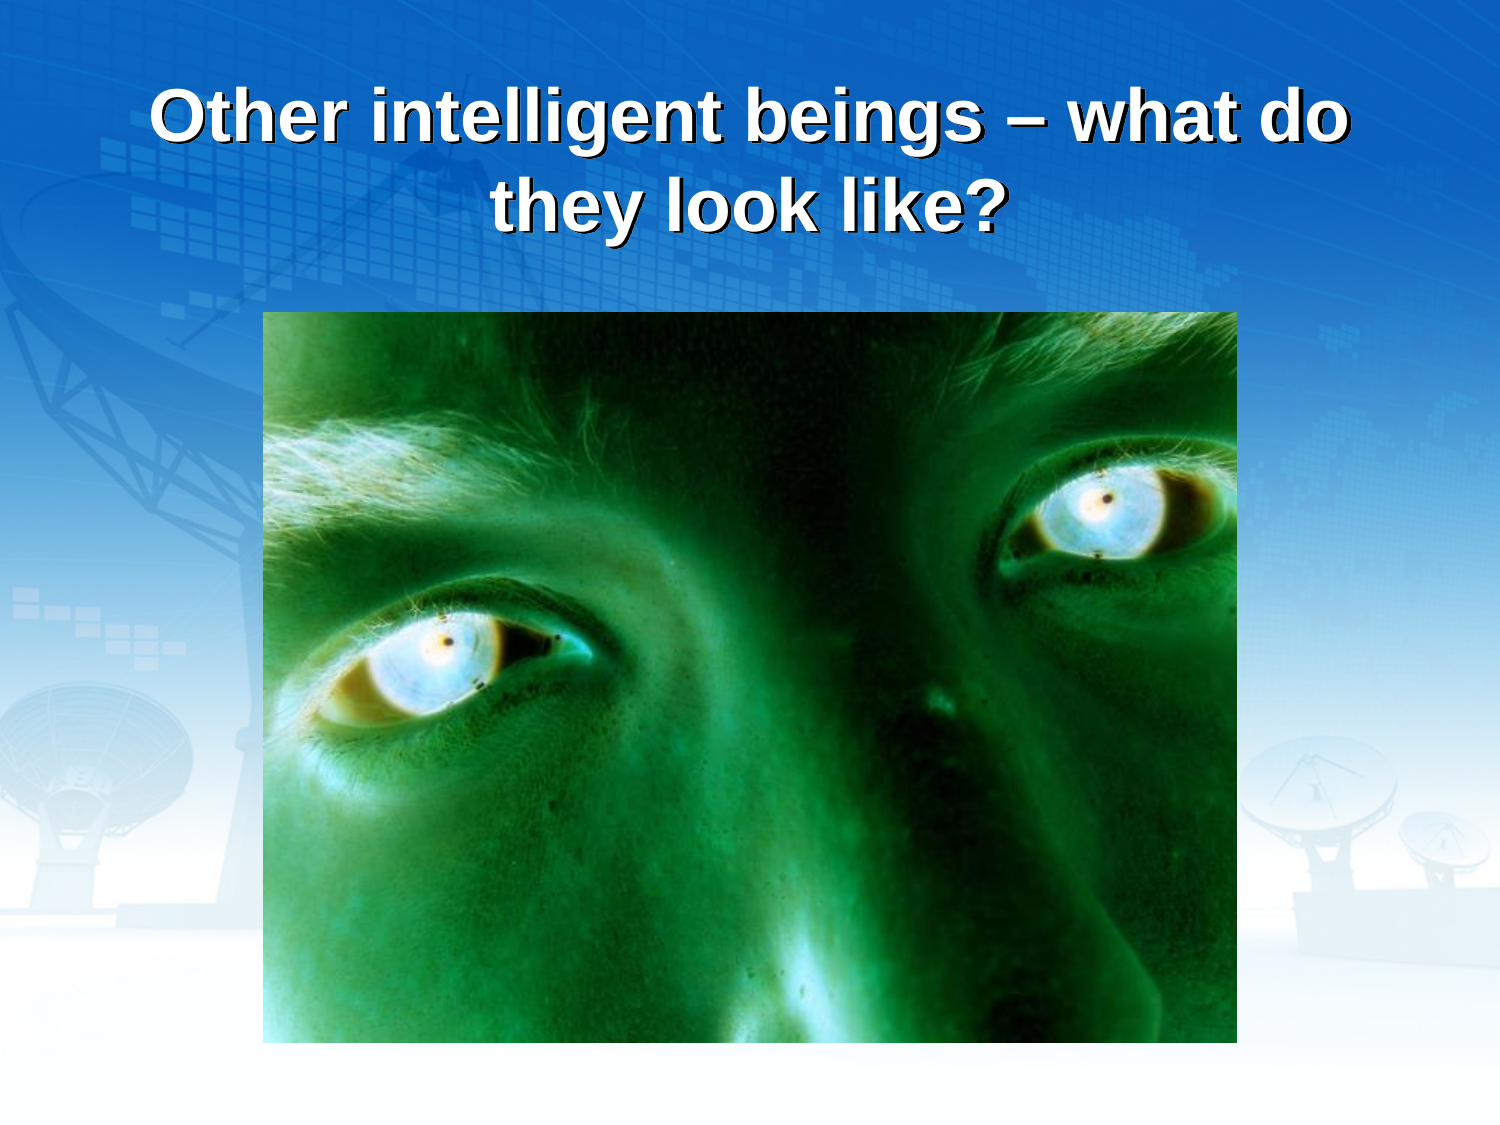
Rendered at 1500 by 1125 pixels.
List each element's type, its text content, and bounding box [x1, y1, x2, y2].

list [263, 312, 1237, 1044]
title Other intelligent beings – what do they look like? [74, 62, 1426, 251]
picture [0, 0, 1500, 1125]
